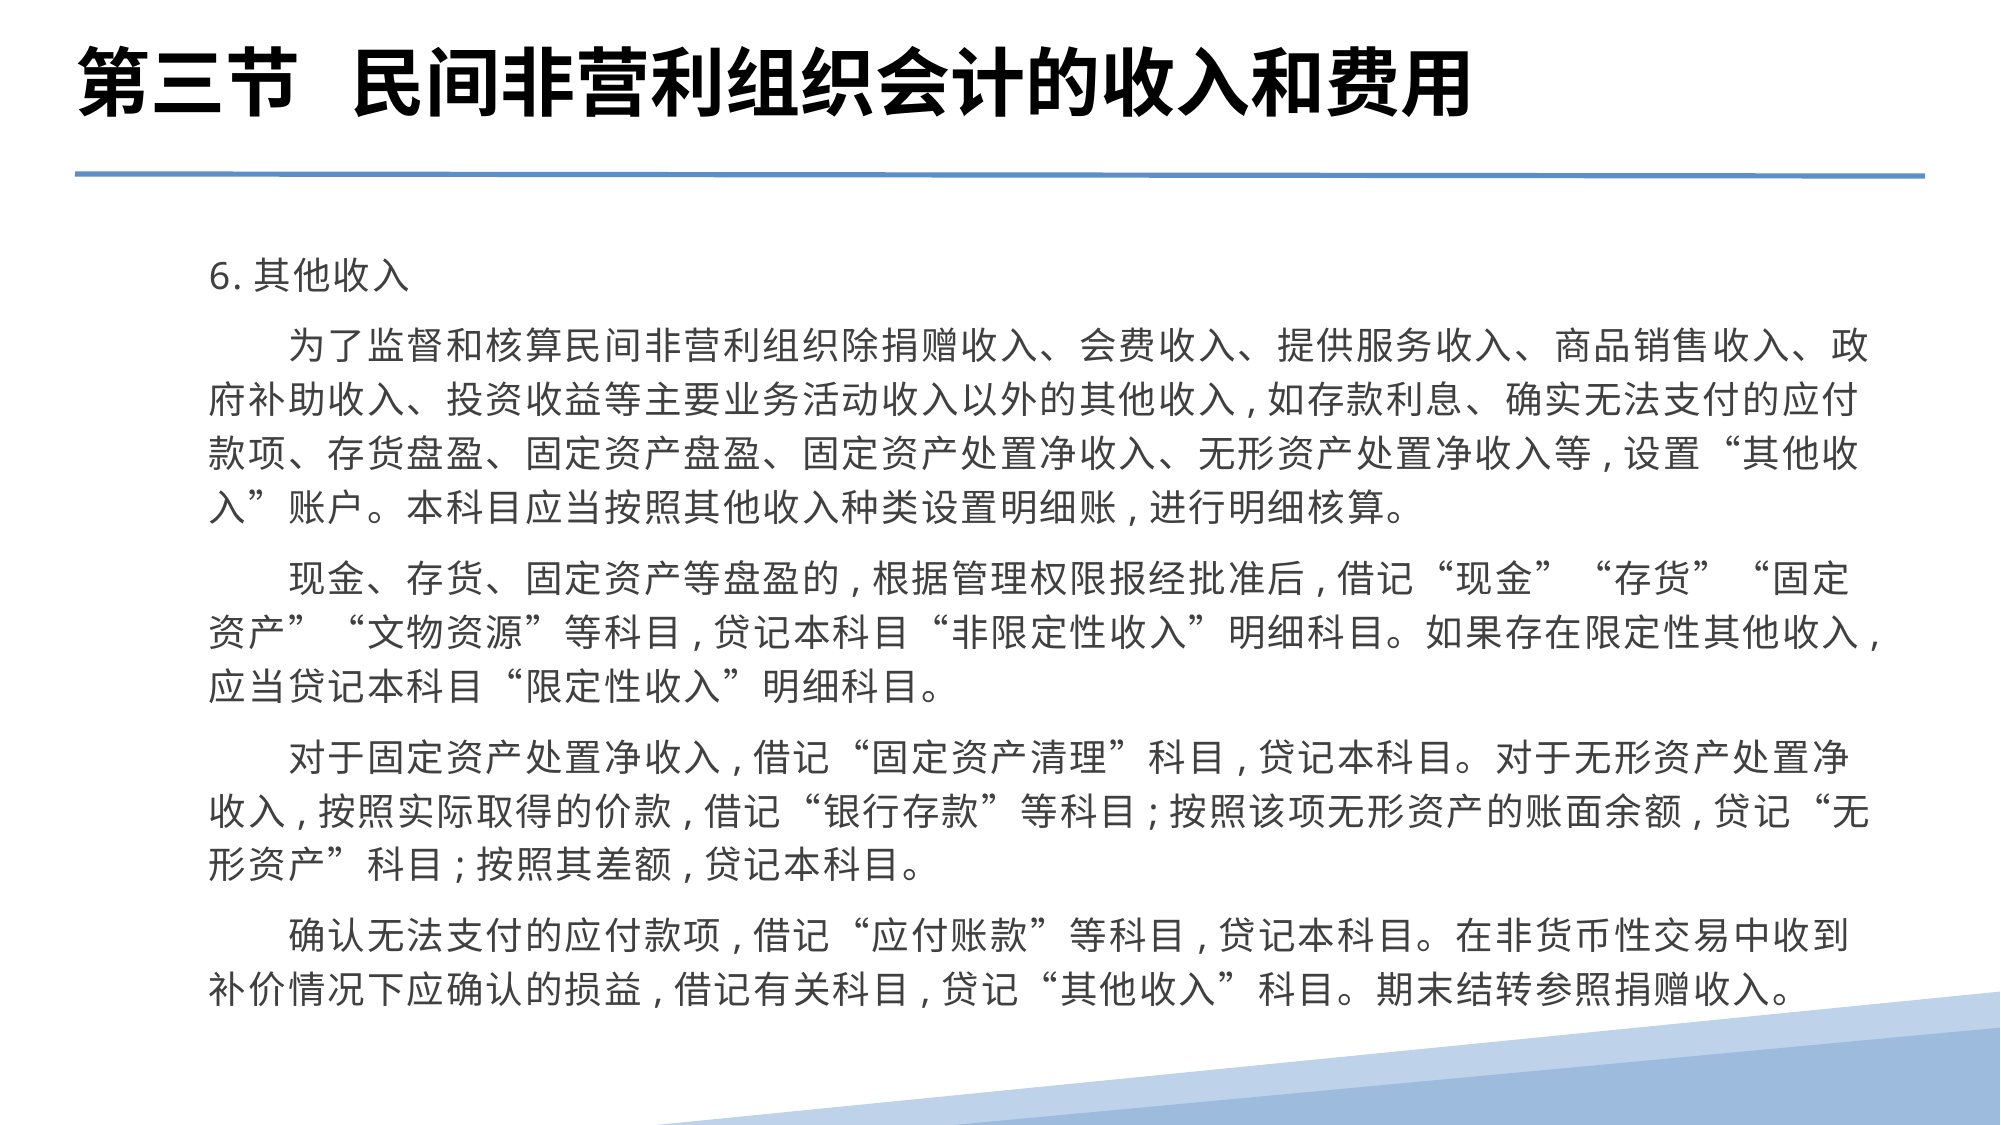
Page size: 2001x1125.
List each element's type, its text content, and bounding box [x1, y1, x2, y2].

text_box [656, 991, 2000, 1125]
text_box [74, 173, 1925, 177]
text_box 第三节 民间非营利组织会计的收入和费用 [75, 24, 1925, 125]
text_box 6.其他收入 为了监督和核算民间非营利组织除捐赠收入、会费收入、提供服务收入、商品销售收入、政府补助收入、投资收益等主要业务活动收入以外的其他收入,如存款利息、确实无法支付的应付款项、存货盘盈、固定资产盘盈、固定资产处置净收入、无形资产处置净收入等,设置“其他收入”账户。本科目应当按照其他收入种类设置明细账,进行明细核算。 现金、存货、固定资产等盘盈的,根据管理权限报经批准后,借记“现金”“存货”“固定资产”“文物资源”等科目,贷记本科目“非限定性收入”明细科目。如果存在限定性其他收入,应当贷记本科目“限定性收入”明细科目。 对于固定资产处置净收入,借记“固定资产清理”科目,贷记本科目。对于无形资产处置净收入,按照实际取得的价款,借记“银行存款”等科目;按照该项无形资产的账面余额,贷记“无形资产”科目;按照其差额,贷记本科目。 确认无法支付的应付款项,借记“应付账款”等科目,贷记本科目。在非货币性交易中收到补价情况下应确认的损益,借记有关科目,贷记“其他收入”科目。期末结转参照捐赠收入。 [198, 225, 1888, 1029]
